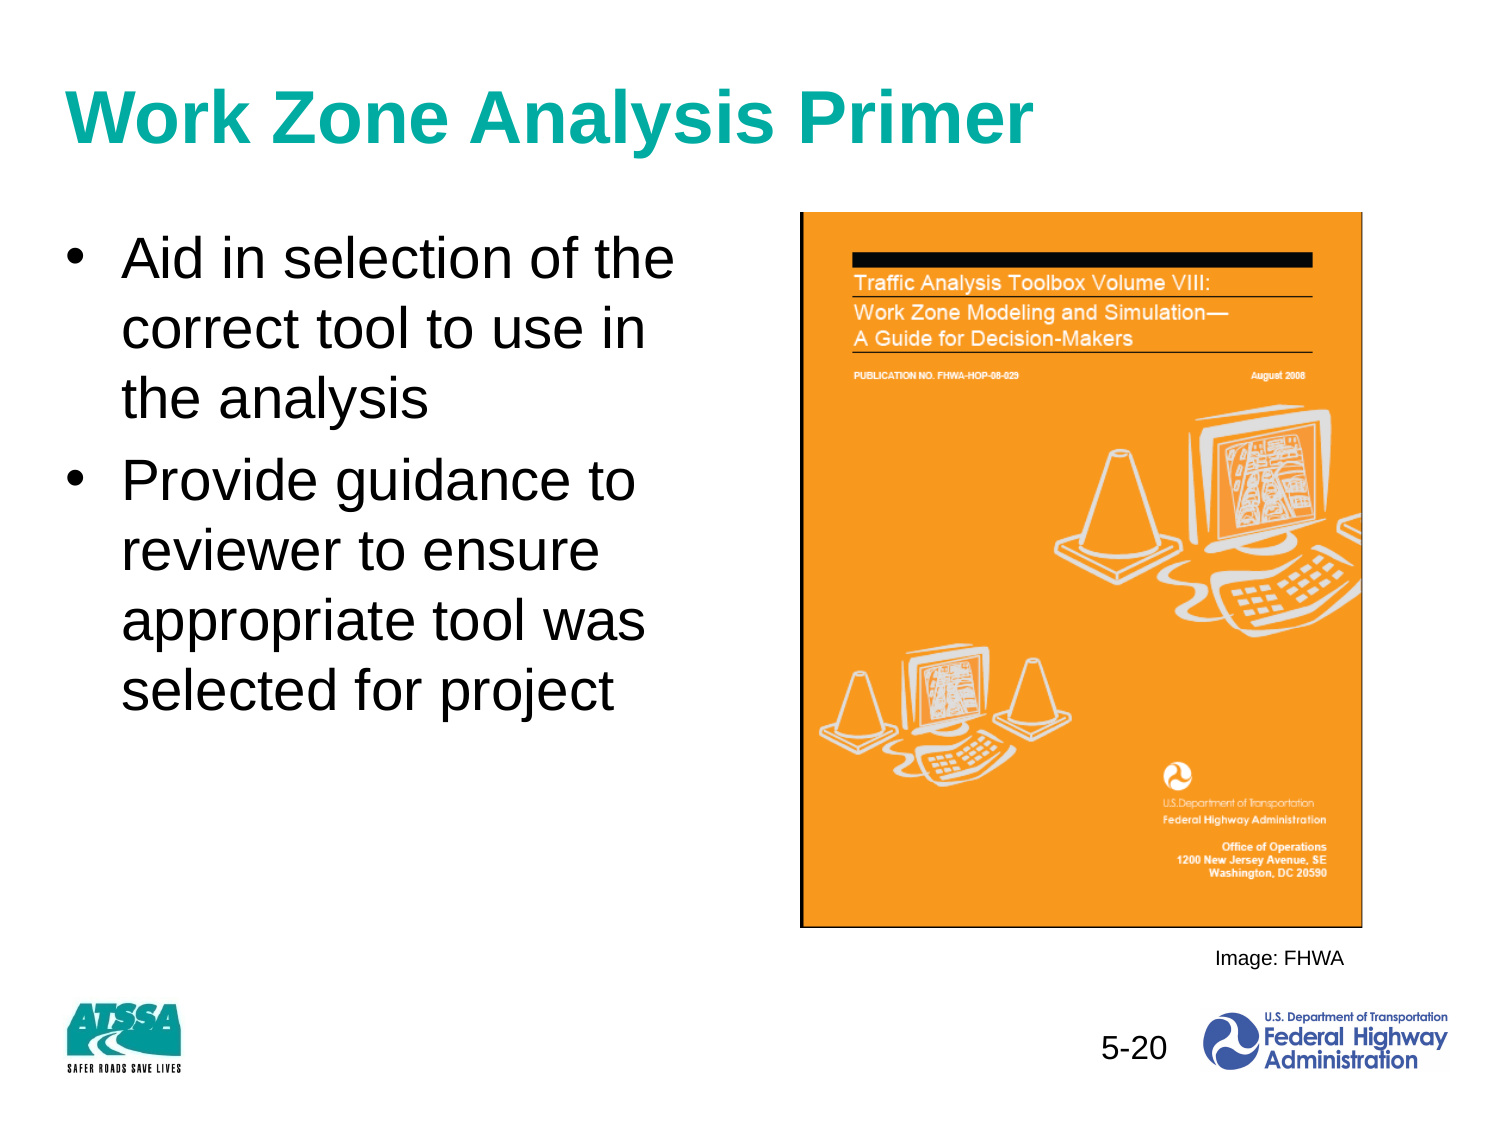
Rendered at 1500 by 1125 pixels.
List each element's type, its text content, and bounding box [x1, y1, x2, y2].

text_box Image: FHWA [1200, 937, 1400, 978]
picture [1200, 1008, 1450, 1072]
picture [63, 997, 185, 1077]
picture [799, 212, 1363, 928]
list Aid in selection of the correct tool to use in the analysis Provide guidance to reviewer to ensure appropriate tool was selected for project [50, 212, 713, 949]
title Work Zone Analysis Primer [50, 45, 1400, 183]
